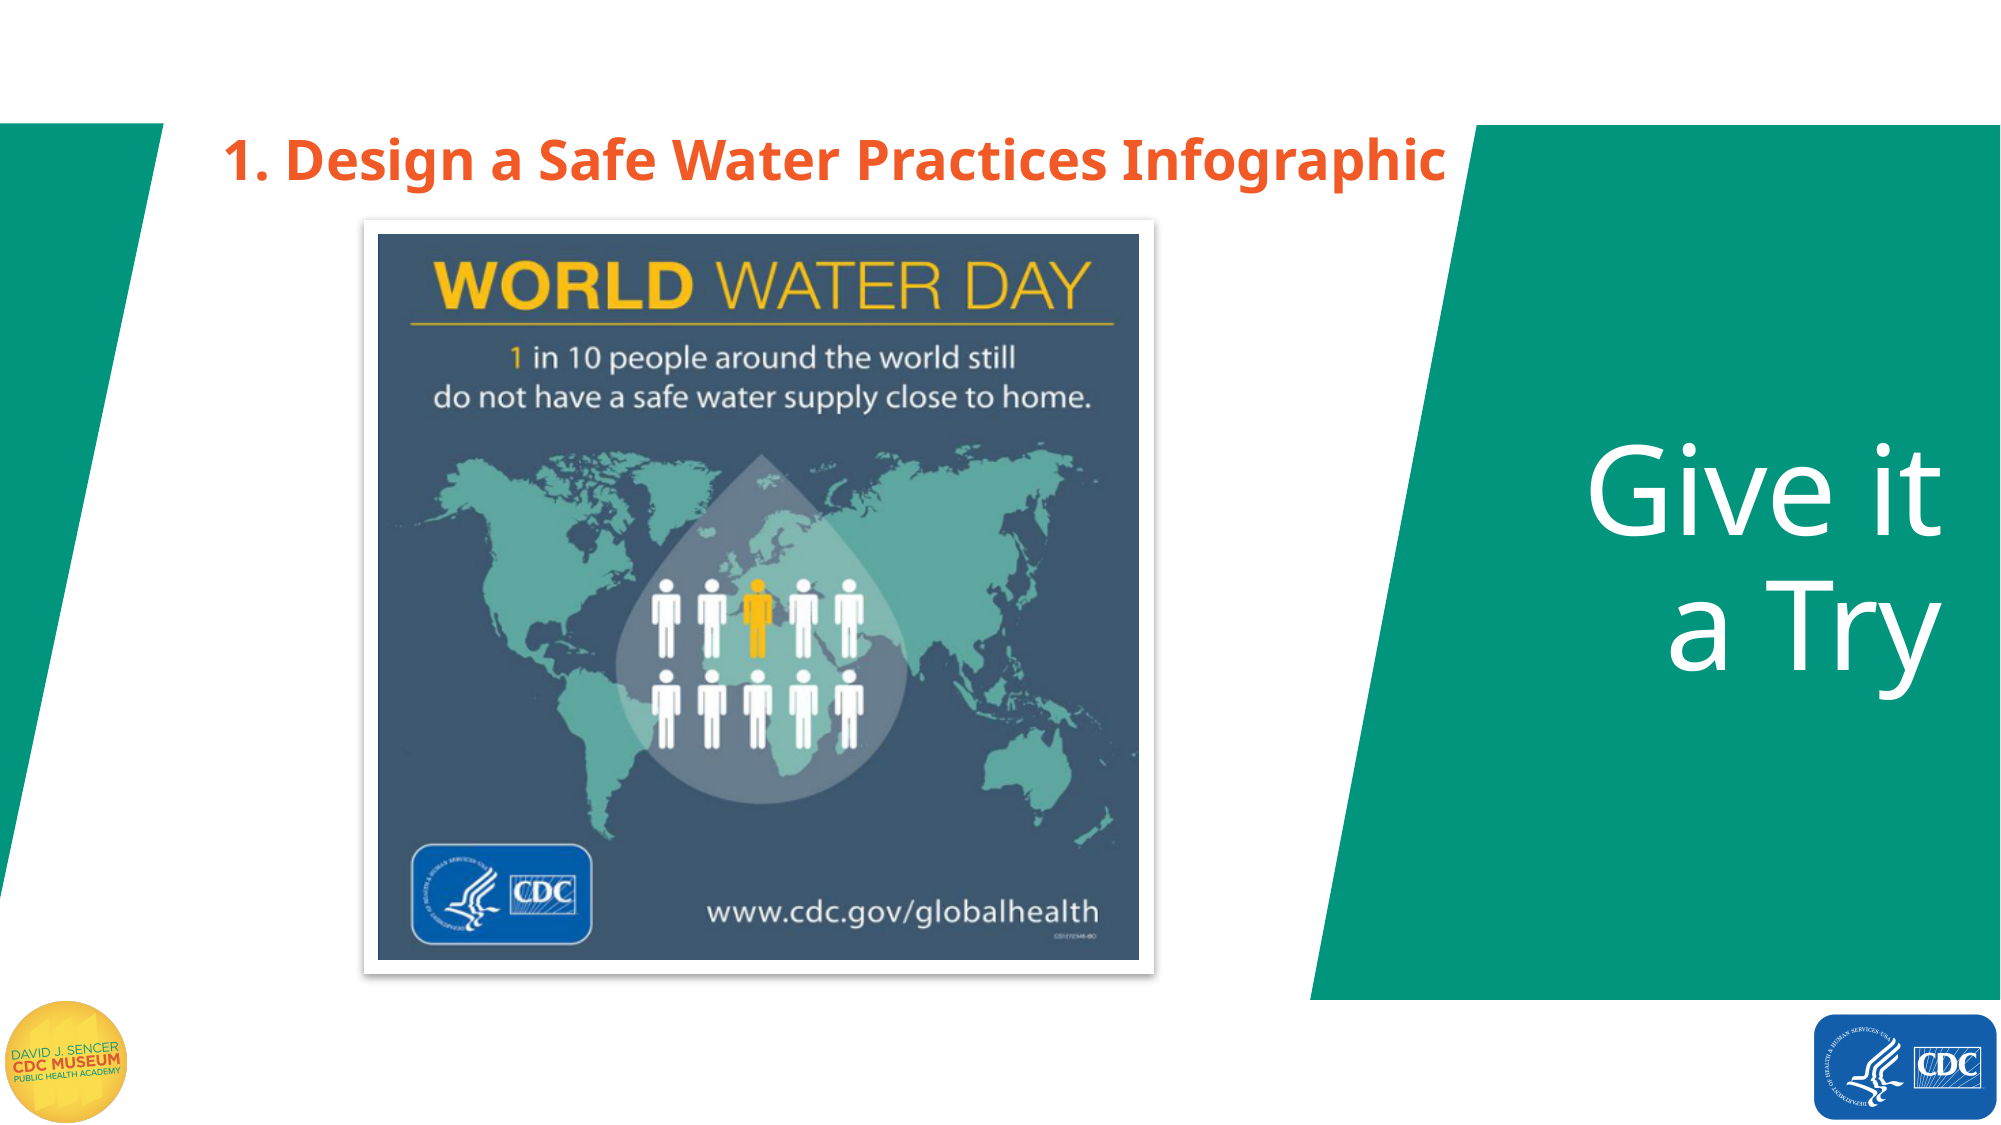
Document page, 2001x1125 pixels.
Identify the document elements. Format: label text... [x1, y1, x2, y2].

list 1. Design a Safe Water Practices Infographic [207, 125, 1474, 207]
text_box [0, 0, 2000, 1125]
picture [1801, 1006, 2000, 1125]
picture [377, 233, 1140, 960]
text_box [1309, 124, 2000, 1001]
picture [4, 1001, 127, 1123]
text_box [0, 122, 165, 902]
title Give it a Try [1473, 306, 1957, 819]
